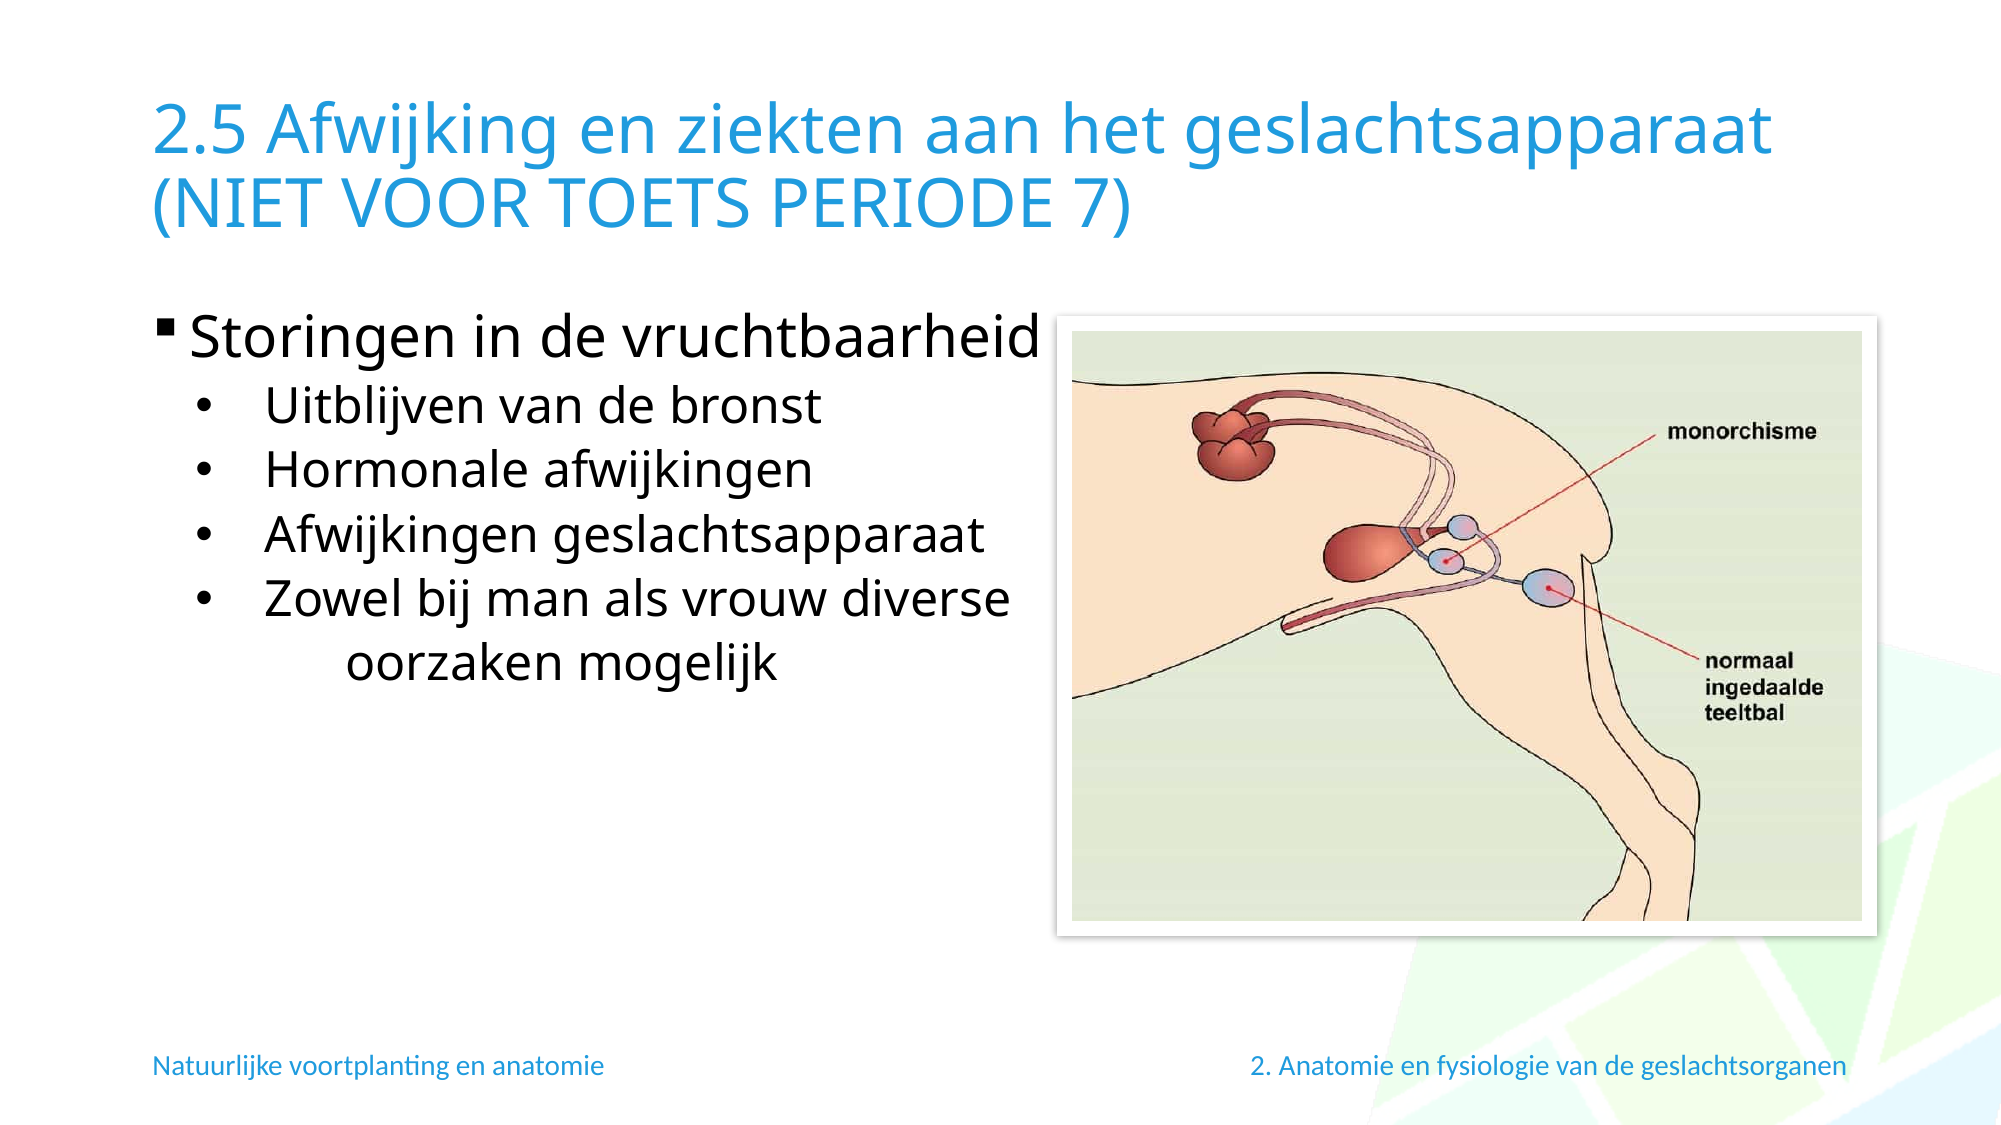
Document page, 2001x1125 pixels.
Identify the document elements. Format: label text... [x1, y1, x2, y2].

picture [1071, 330, 1863, 922]
list Natuurlijke voortplanting en anatomie [137, 1042, 623, 1103]
list 2. Anatomie en fysiologie van de geslachtsorganen [1224, 1042, 1863, 1103]
title 2.5 Afwijking en ziekten aan het geslachtsapparaat (NIET VOOR TOETS PERIODE 7) [137, 59, 1863, 278]
list Storingen in de vruchtbaarheid Uitblijven van de bronst Hormonale afwijkingen Afwijkingen geslachtsapparaat Zowel bij man als vrouw diverse oorzaken mogelijk [137, 299, 1863, 1014]
